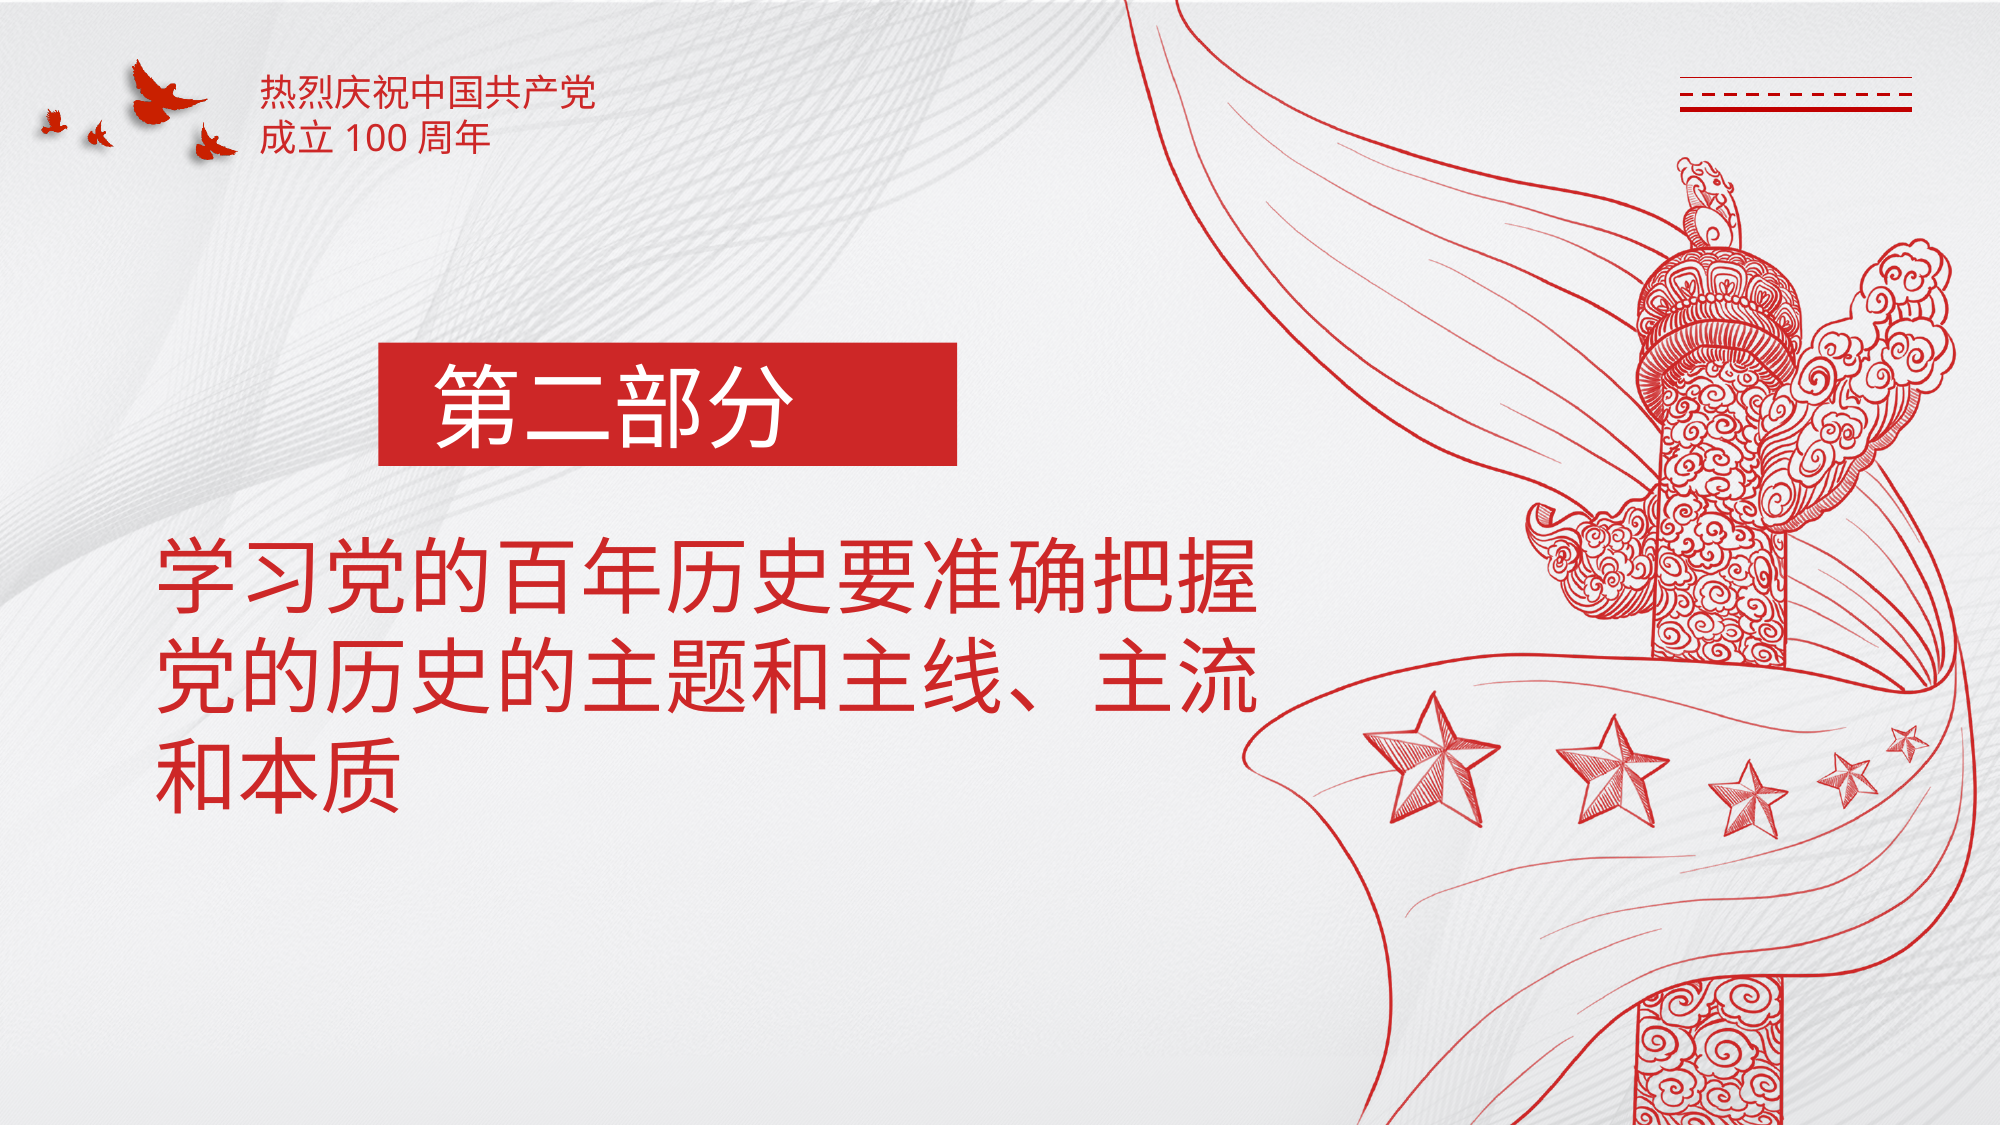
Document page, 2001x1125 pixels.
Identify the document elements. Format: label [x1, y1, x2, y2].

text_box [41, 59, 1123, 168]
picture [0, 0, 2000, 1125]
text_box [378, 342, 958, 469]
